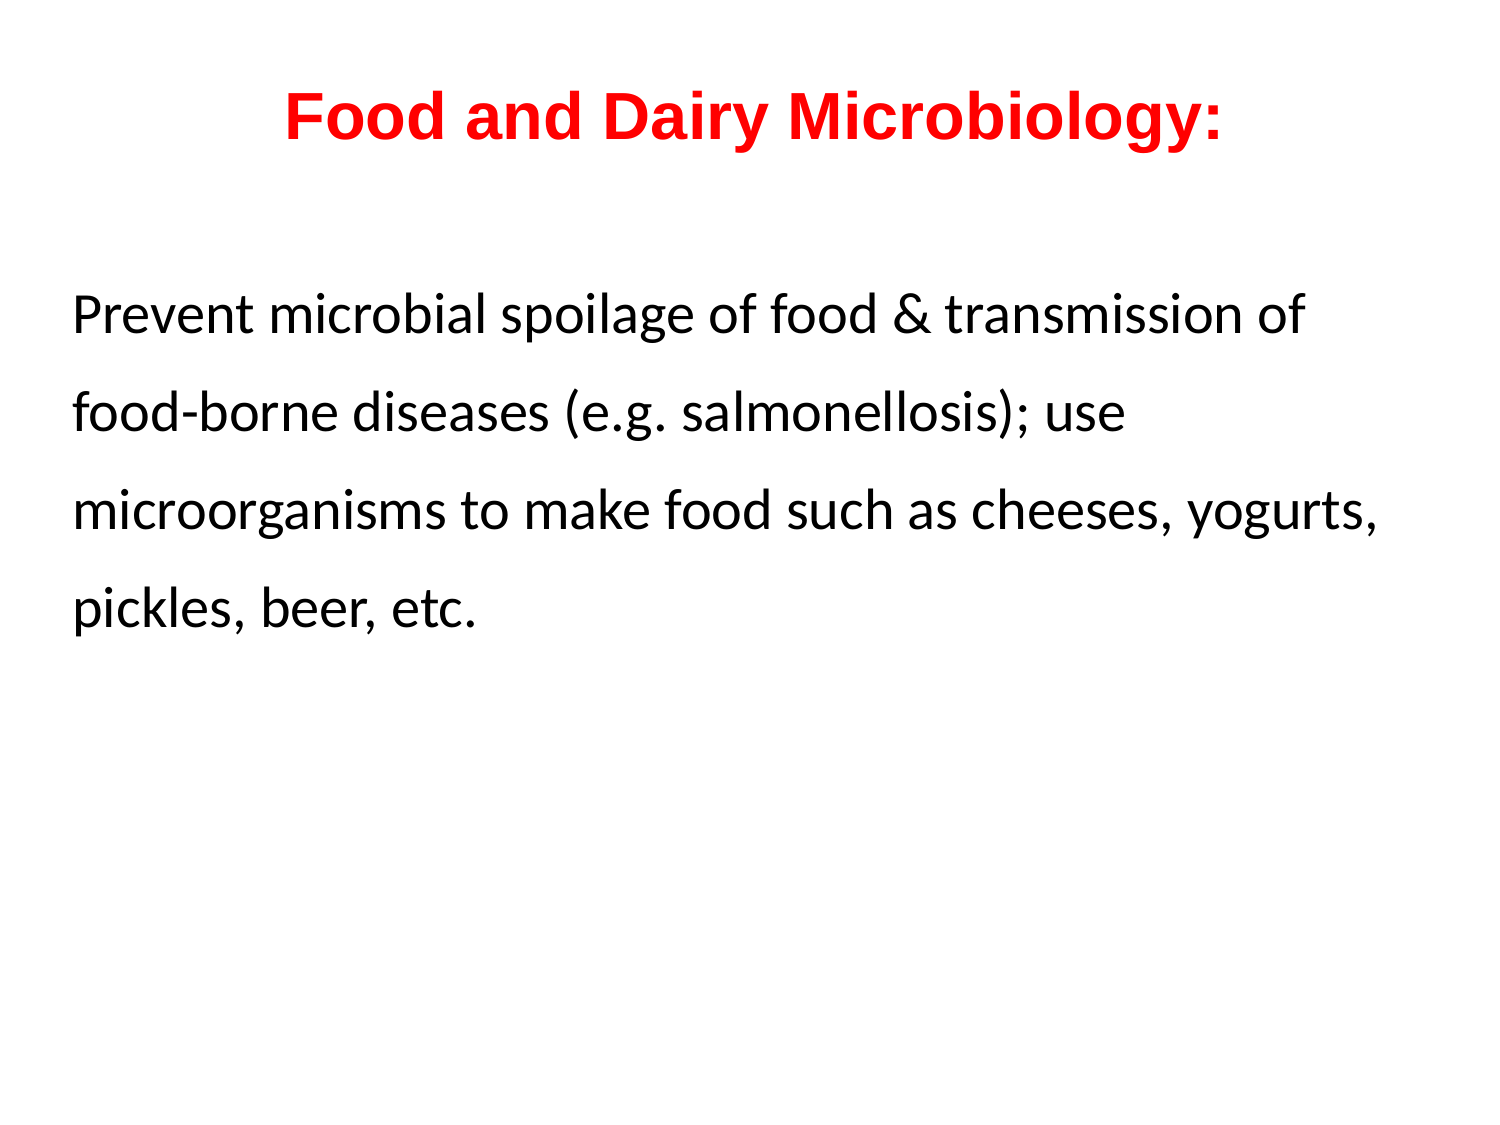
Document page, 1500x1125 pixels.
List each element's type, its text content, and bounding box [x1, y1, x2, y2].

text_box Food and Dairy Microbiology: [57, 65, 1471, 240]
text_box Prevent microbial spoilage of food & transmission of food-borne diseases (e.g. salmonellosis); use microorganisms to make food such as cheeses, yogurts, pickles, beer, etc. [57, 240, 1412, 1016]
